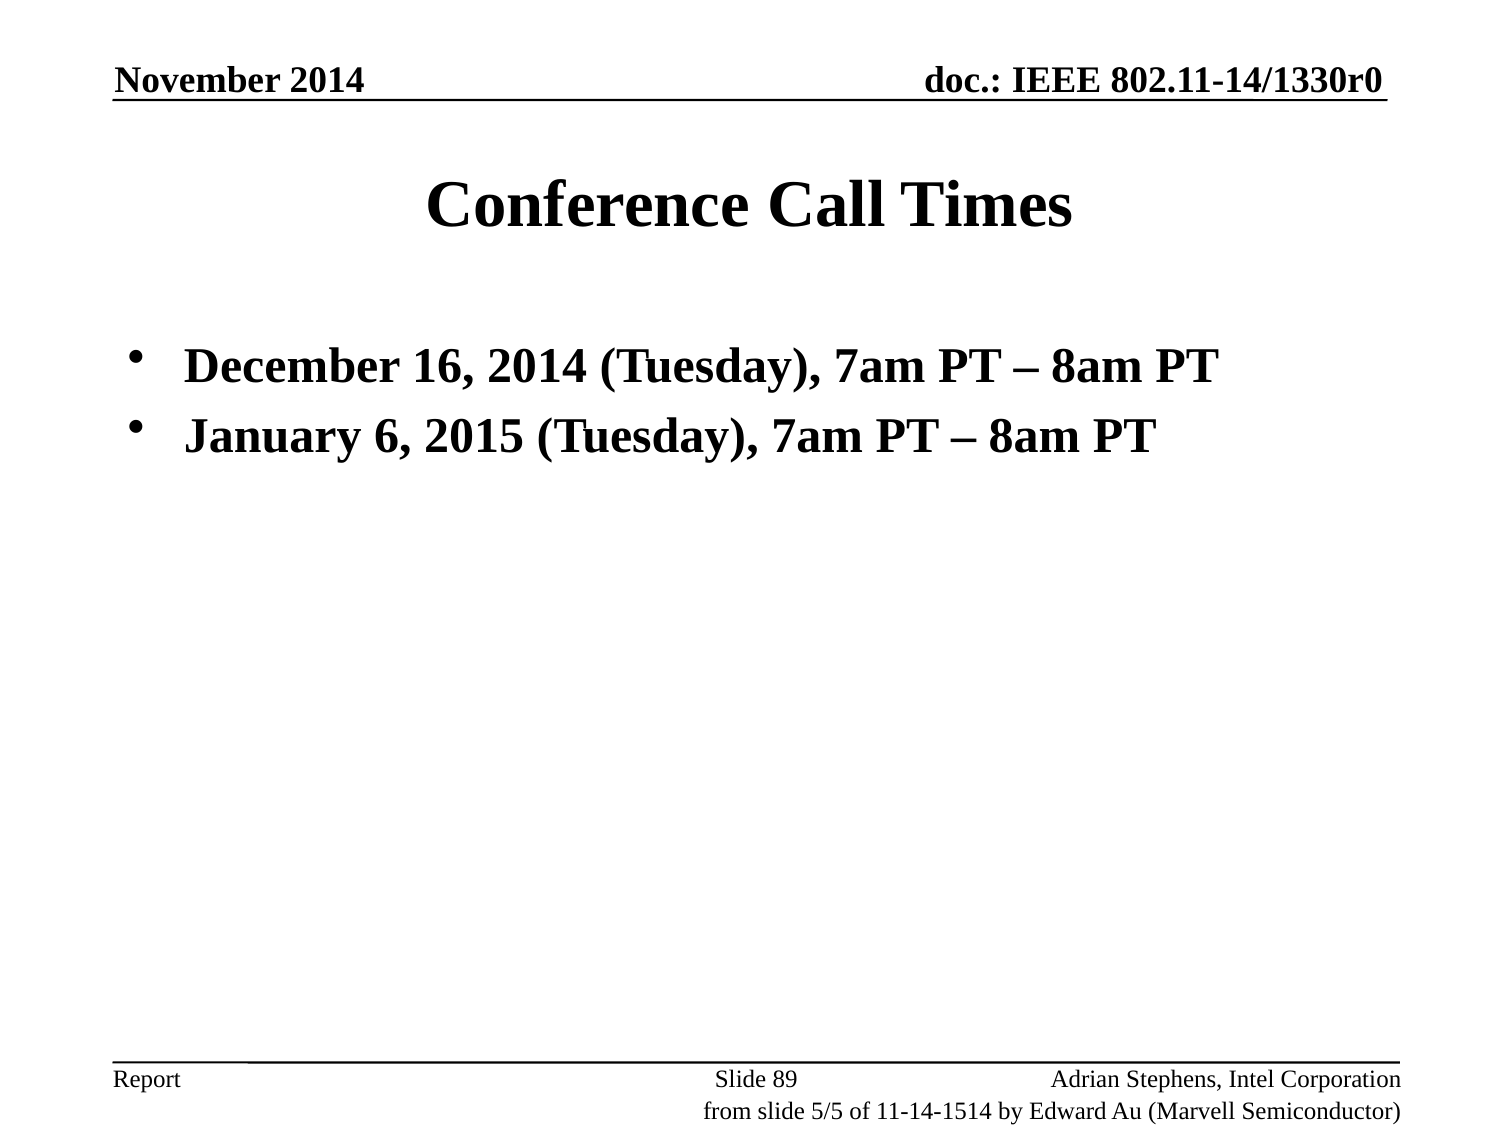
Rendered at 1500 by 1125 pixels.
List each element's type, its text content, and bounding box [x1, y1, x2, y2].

footer Adrian Stephens, Intel Corporation [949, 1061, 1402, 1087]
list December 16, 2014 (Tuesday), 7am PT – 8am PT January 6, 2015 (Tuesday), 7am PT – 8am PT [112, 324, 1388, 1000]
text_box from slide 5/5 of 11-14-1514 by Edward Au (Marvell Semiconductor) [343, 1087, 1417, 1125]
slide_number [114, 54, 374, 101]
slide_number Slide 89 [712, 1061, 800, 1087]
title Conference Call Times [112, 112, 1388, 288]
